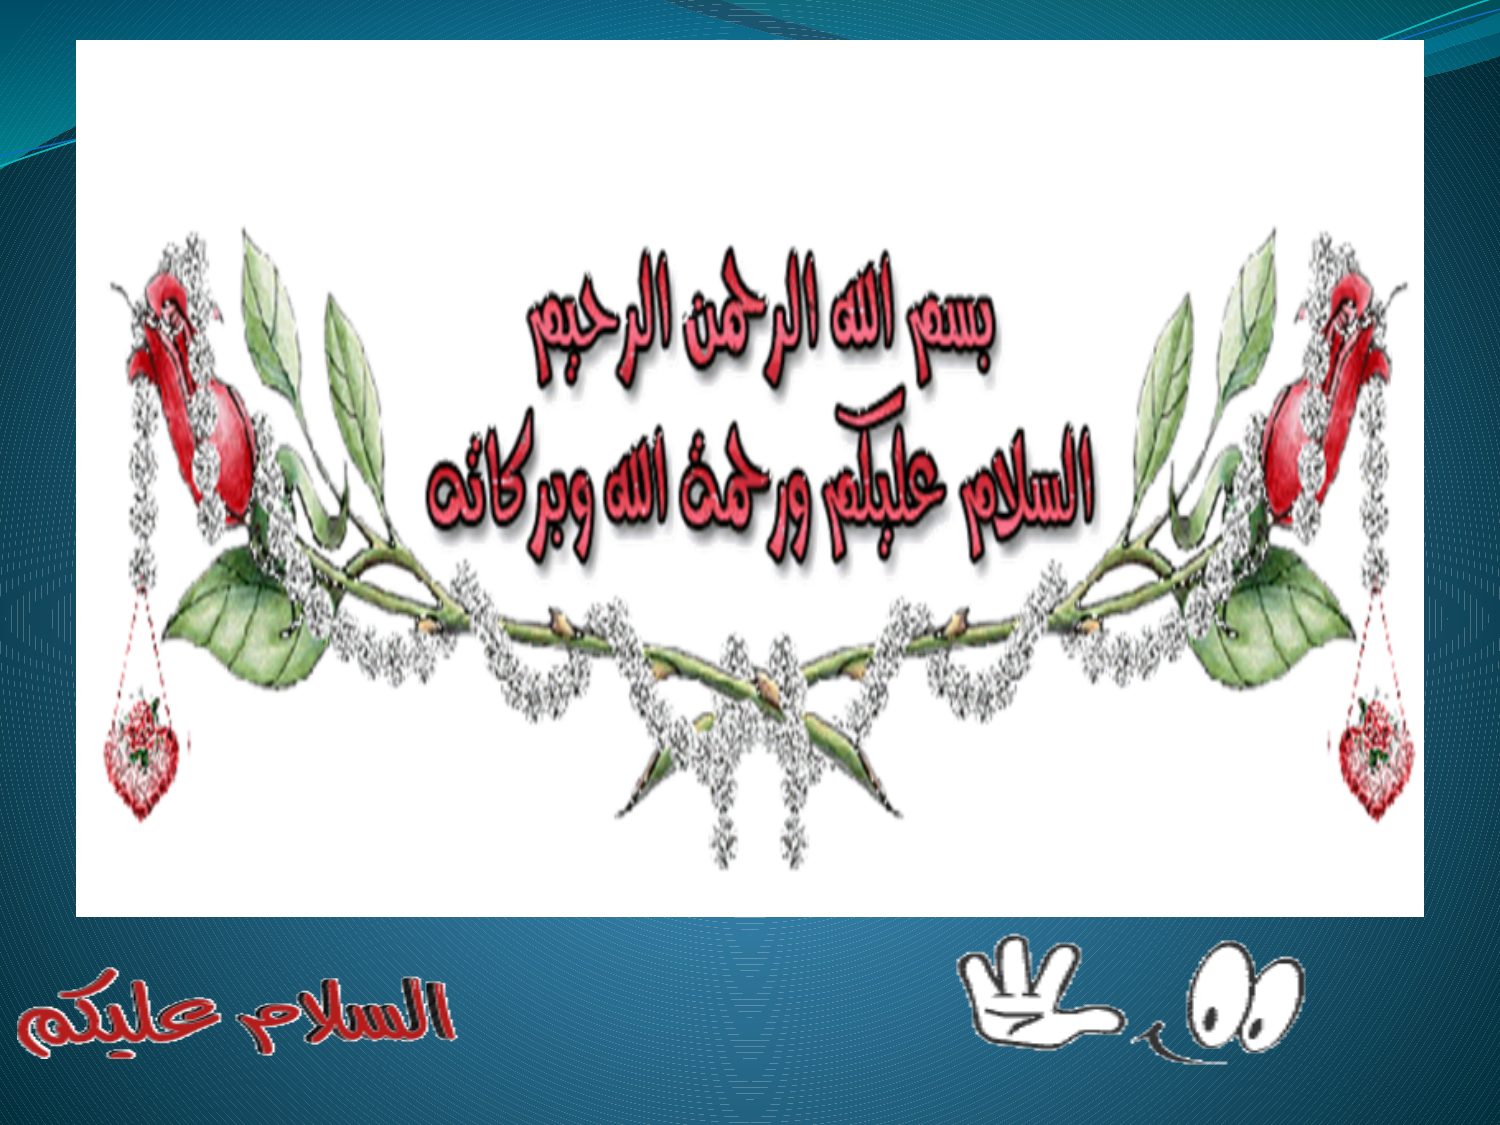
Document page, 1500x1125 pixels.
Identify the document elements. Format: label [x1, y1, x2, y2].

picture [17, 966, 468, 1059]
picture [76, 40, 1424, 917]
picture [926, 930, 1315, 1091]
